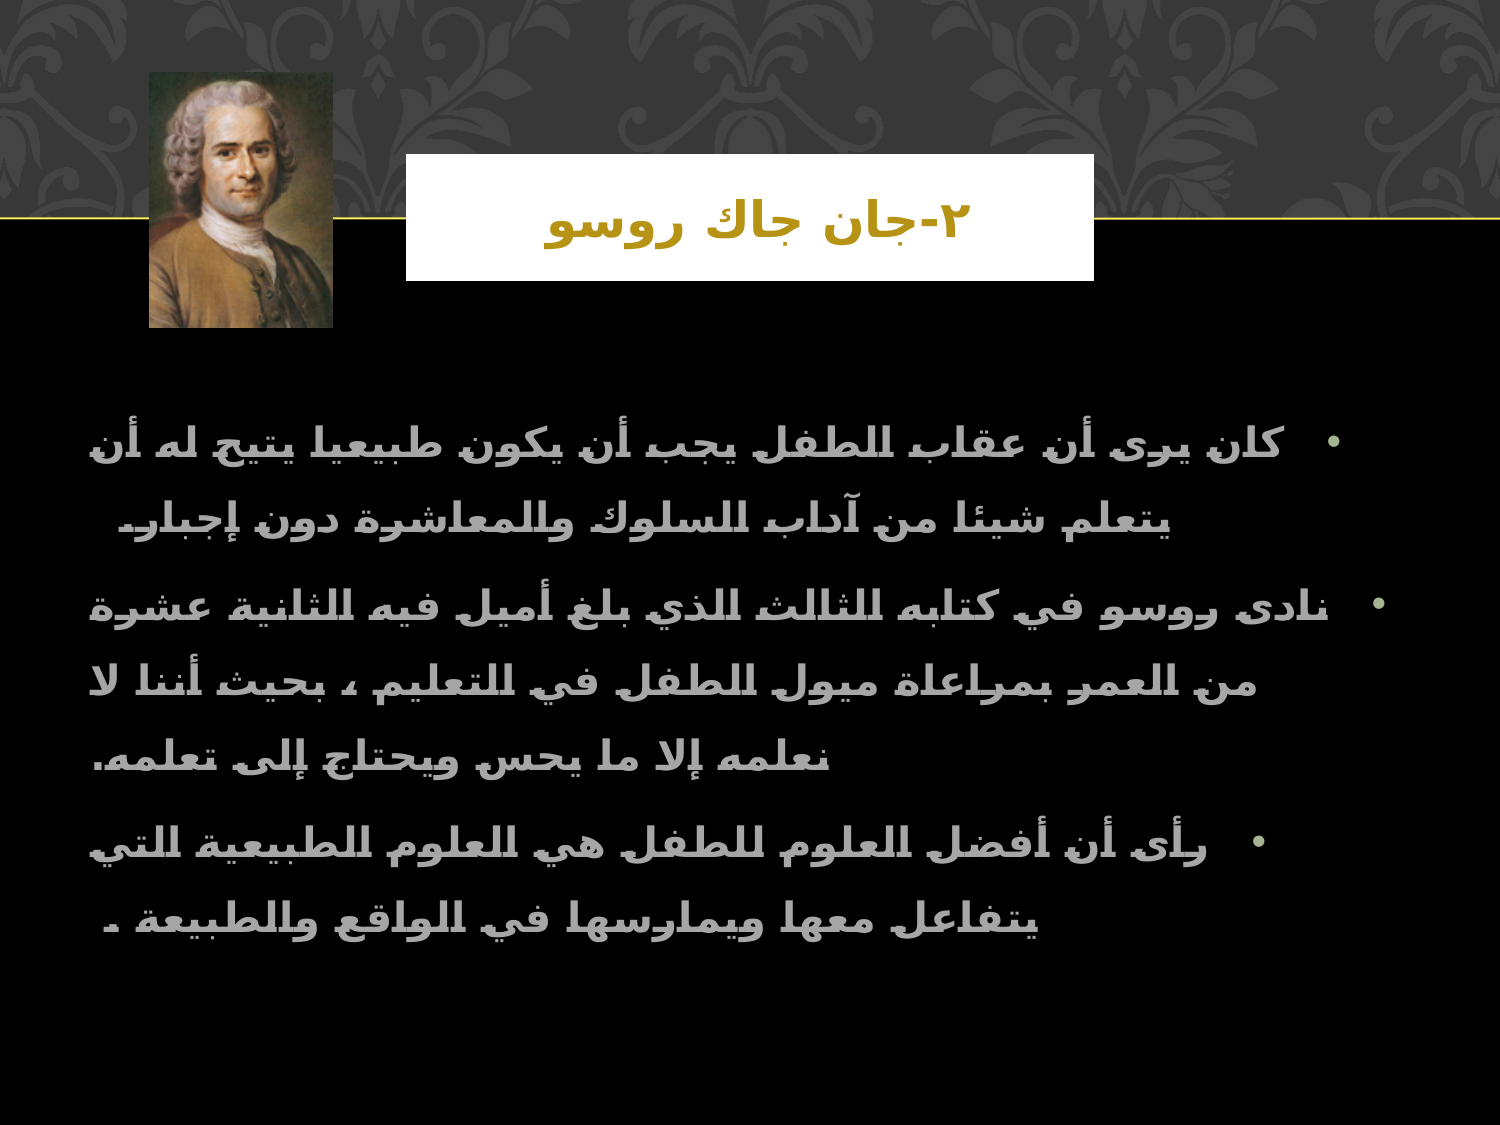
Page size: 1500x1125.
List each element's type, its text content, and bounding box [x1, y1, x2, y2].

picture [148, 72, 333, 328]
title ٢-جان جاك روسو [406, 154, 1094, 281]
list كان يرى أن عقاب الطفل يجب أن يكون طبيعيا يتيح له أن يتعلم شيئا من آداب السلوك والمعاشرة دون إجبار. نادى روسو في كتابه الثالث الذي بلغ أميل فيه الثانية عشرة من العمر بمراعاة ميول الطفل في التعليم ، بحيث أننا لا نعلمه إلا ما يحس ويحتاج إلى تعلمه. رأى أن أفضل العلوم للطفل هي العلوم الطبيعية التي يتفاعل معها ويمارسها في الواقع والطبيعة . [75, 331, 1425, 1000]
